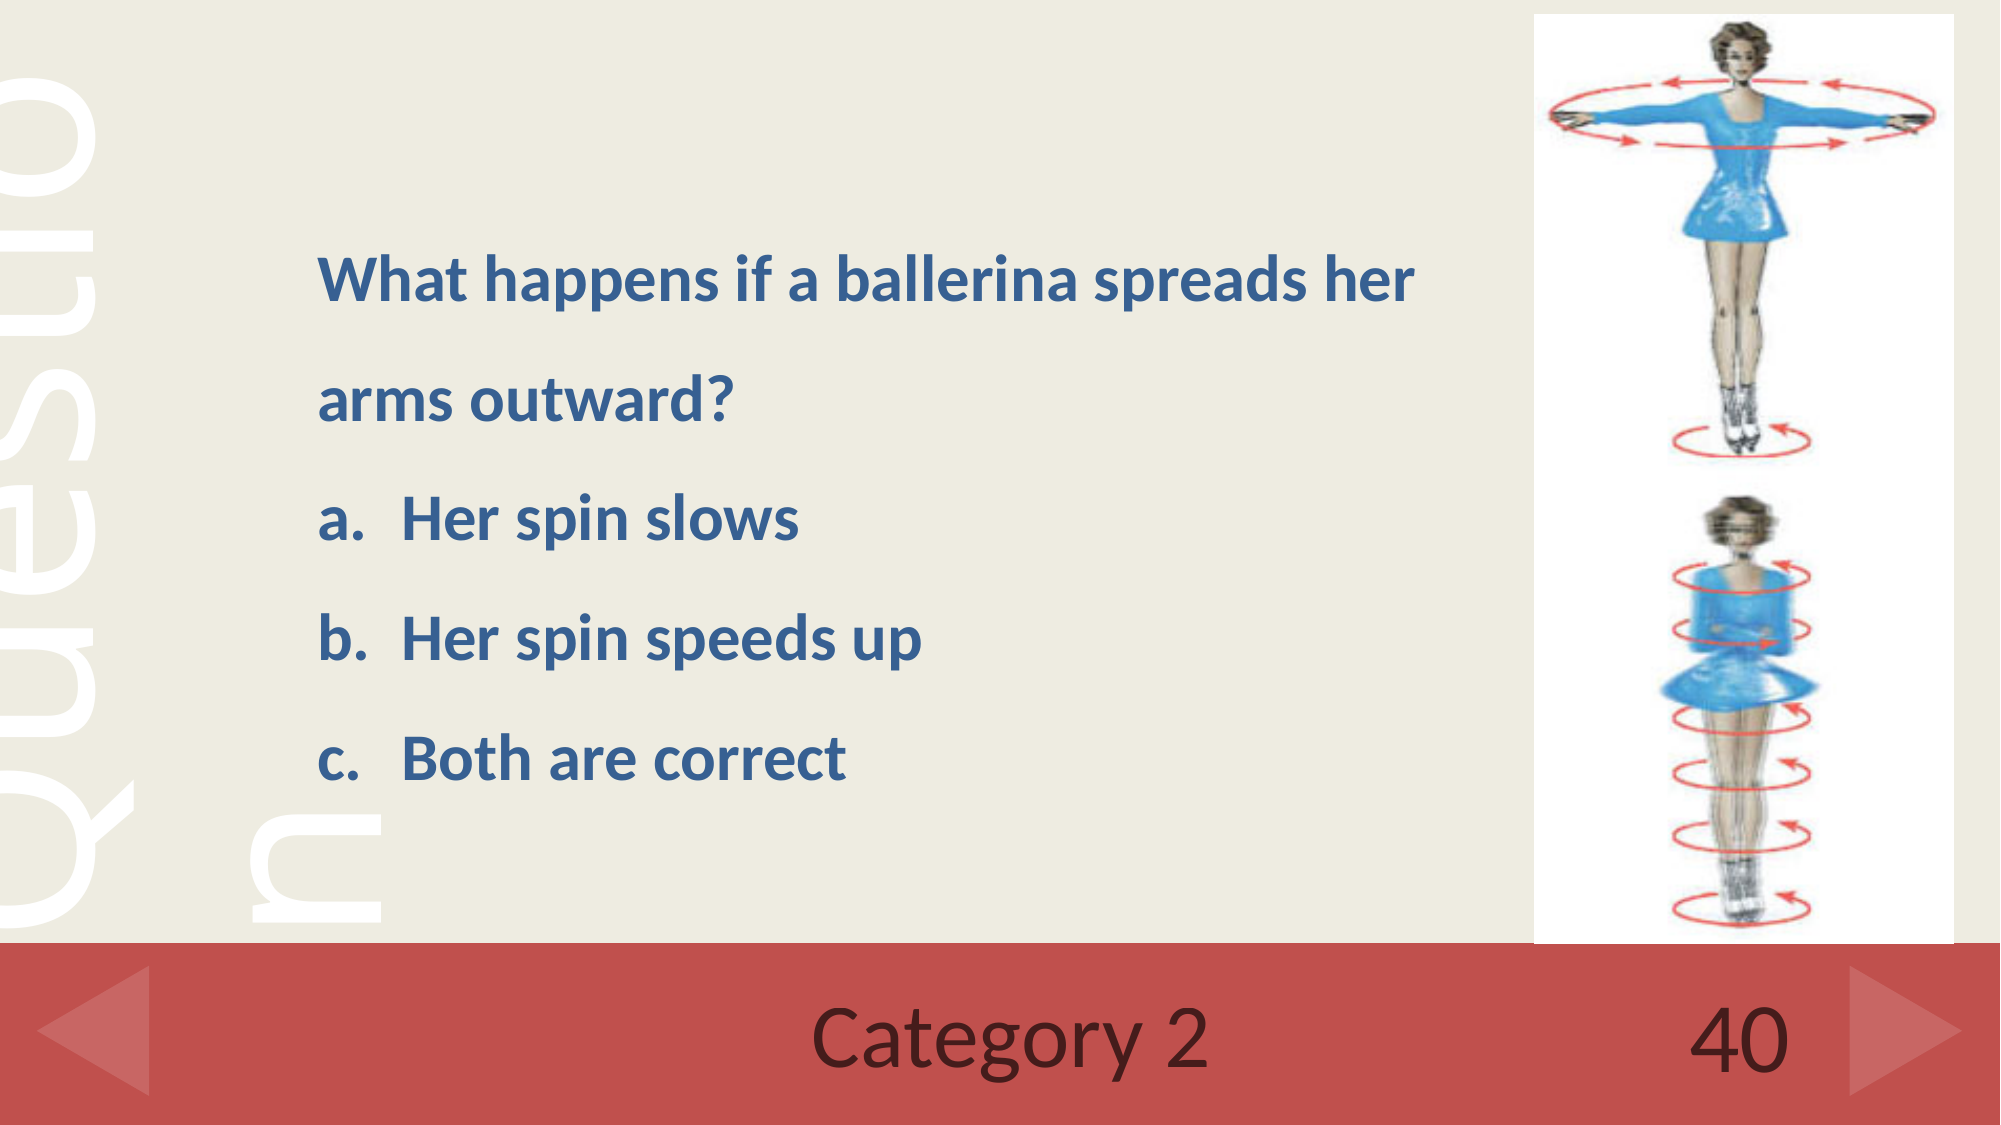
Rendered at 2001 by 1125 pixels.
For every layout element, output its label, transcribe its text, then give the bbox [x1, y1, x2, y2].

picture [1534, 14, 1954, 945]
list What happens if a ballerina spreads her arms outward? Her spin slows Her spin speeds up Both are correct [302, 123, 1443, 866]
title Category 2 [111, 937, 1912, 1125]
